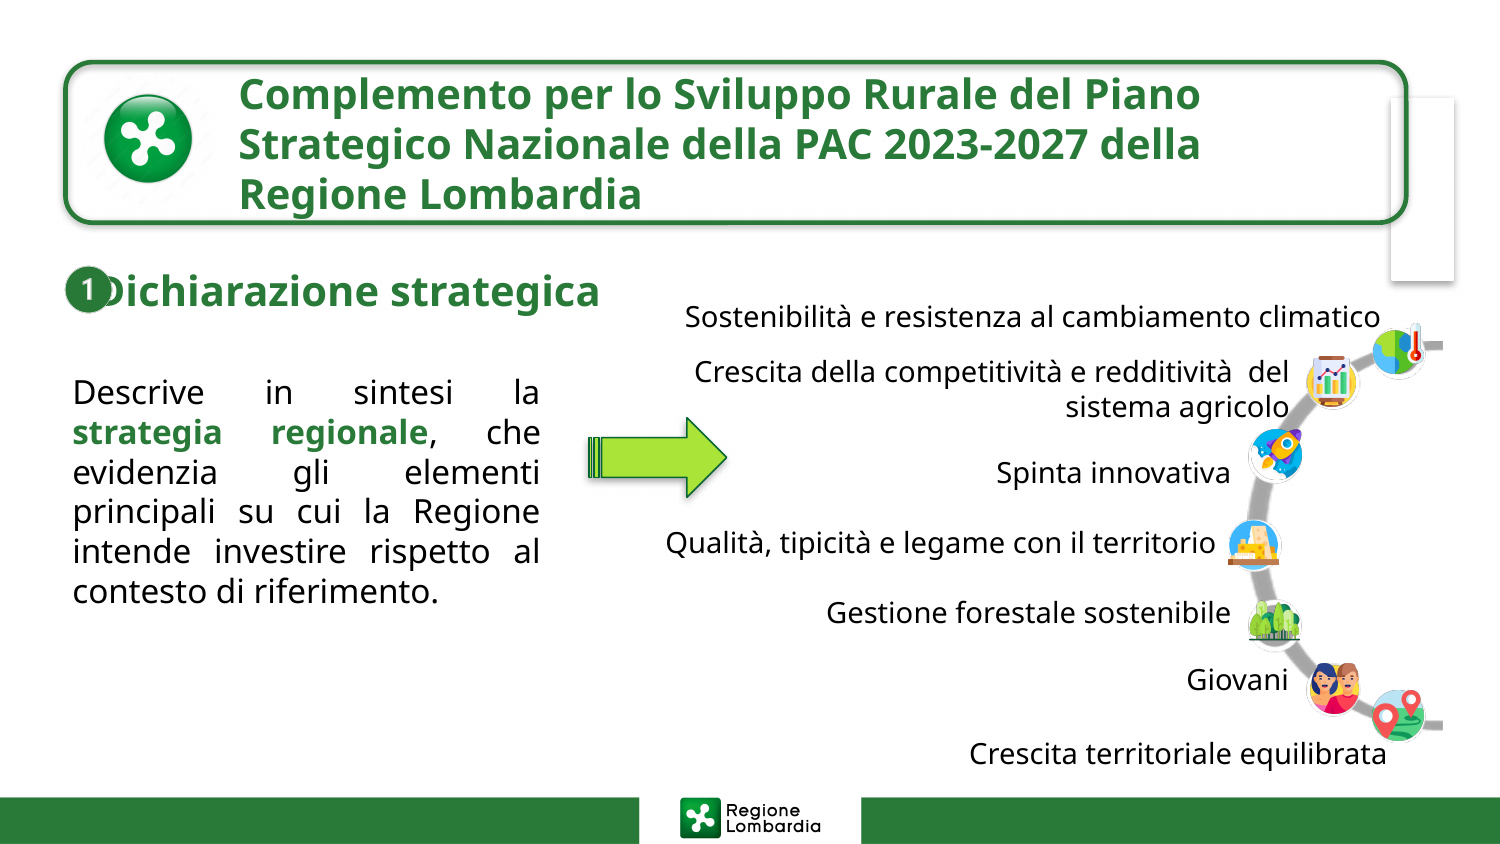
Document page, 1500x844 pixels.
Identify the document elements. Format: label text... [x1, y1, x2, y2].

text_box [588, 437, 592, 478]
text_box Descrive in sintesi la strategia regionale, che evidenzia gli elementi principali su cui la Regione intende investire rispetto al contesto di riferimento. [57, 363, 557, 648]
picture [0, 0, 1500, 844]
text_box Gestione forestale sostenibile [810, 587, 1223, 638]
text_box Dichiarazione strategica [65, 257, 630, 323]
text_box Sostenibilità e resistenza al cambiamento climatico [642, 290, 1397, 341]
text_box Qualità, tipicità e legame con il territorio [631, 517, 1223, 567]
text_box Crescita territoriale equilibrata [865, 727, 1403, 778]
title Complemento per lo Sviluppo Rurale del Piano Strategico Nazionale della PAC 2023-2027 della Regione Lombardia [223, 105, 1310, 181]
text_box [1391, 98, 1454, 281]
text_box [593, 417, 728, 498]
text_box Spinta innovativa [747, 446, 1223, 497]
text_box Crescita della competitività e redditività del sistema agricolo [670, 346, 1223, 431]
text_box [64, 61, 1407, 224]
text_box Giovani [573, 654, 1223, 704]
